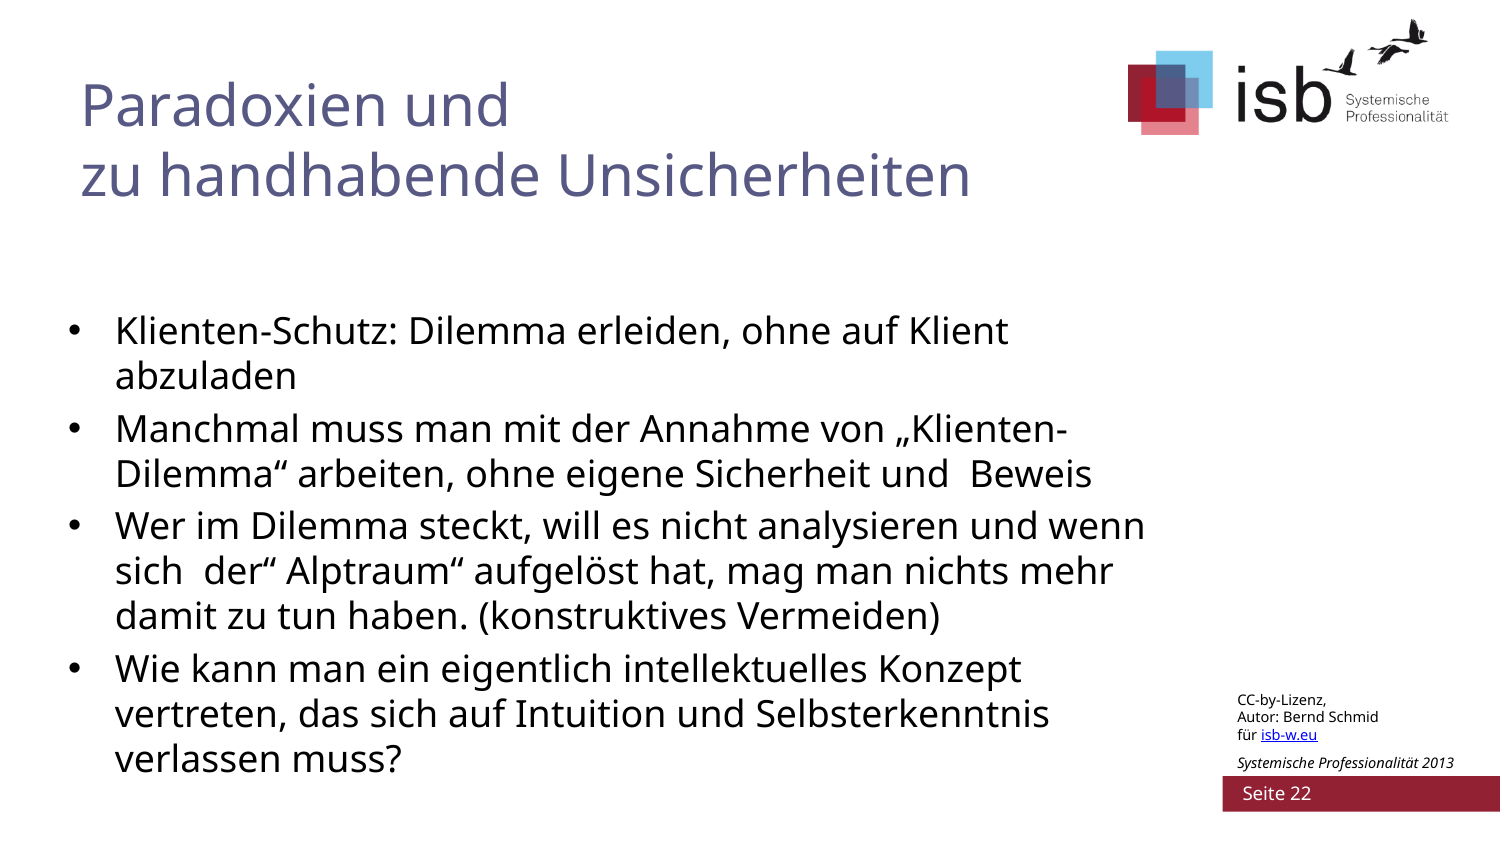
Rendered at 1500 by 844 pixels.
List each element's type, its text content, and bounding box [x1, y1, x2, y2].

picture [1128, 14, 1461, 139]
slide_number Seite 22 [1222, 776, 1500, 812]
title Paradoxien und zu handhabende Unsicherheiten [64, 32, 1187, 245]
list Klienten-Schutz: Dilemma erleiden, ohne auf Klient abzuladen Manchmal muss man mit der Annahme von „Klienten-Dilemma“ arbeiten, ohne eigene Sicherheit und Beweis Wer im Dilemma steckt, will es nicht analysieren und wenn sich der“ Alptraum“ aufgelöst hat, mag man nichts mehr damit zu tun haben. (konstruktives Vermeiden) Wie kann man ein eigentlich intellektuelles Konzept vertreten, das sich auf Intuition und Selbsterkenntnis verlassen muss? [53, 256, 1176, 844]
